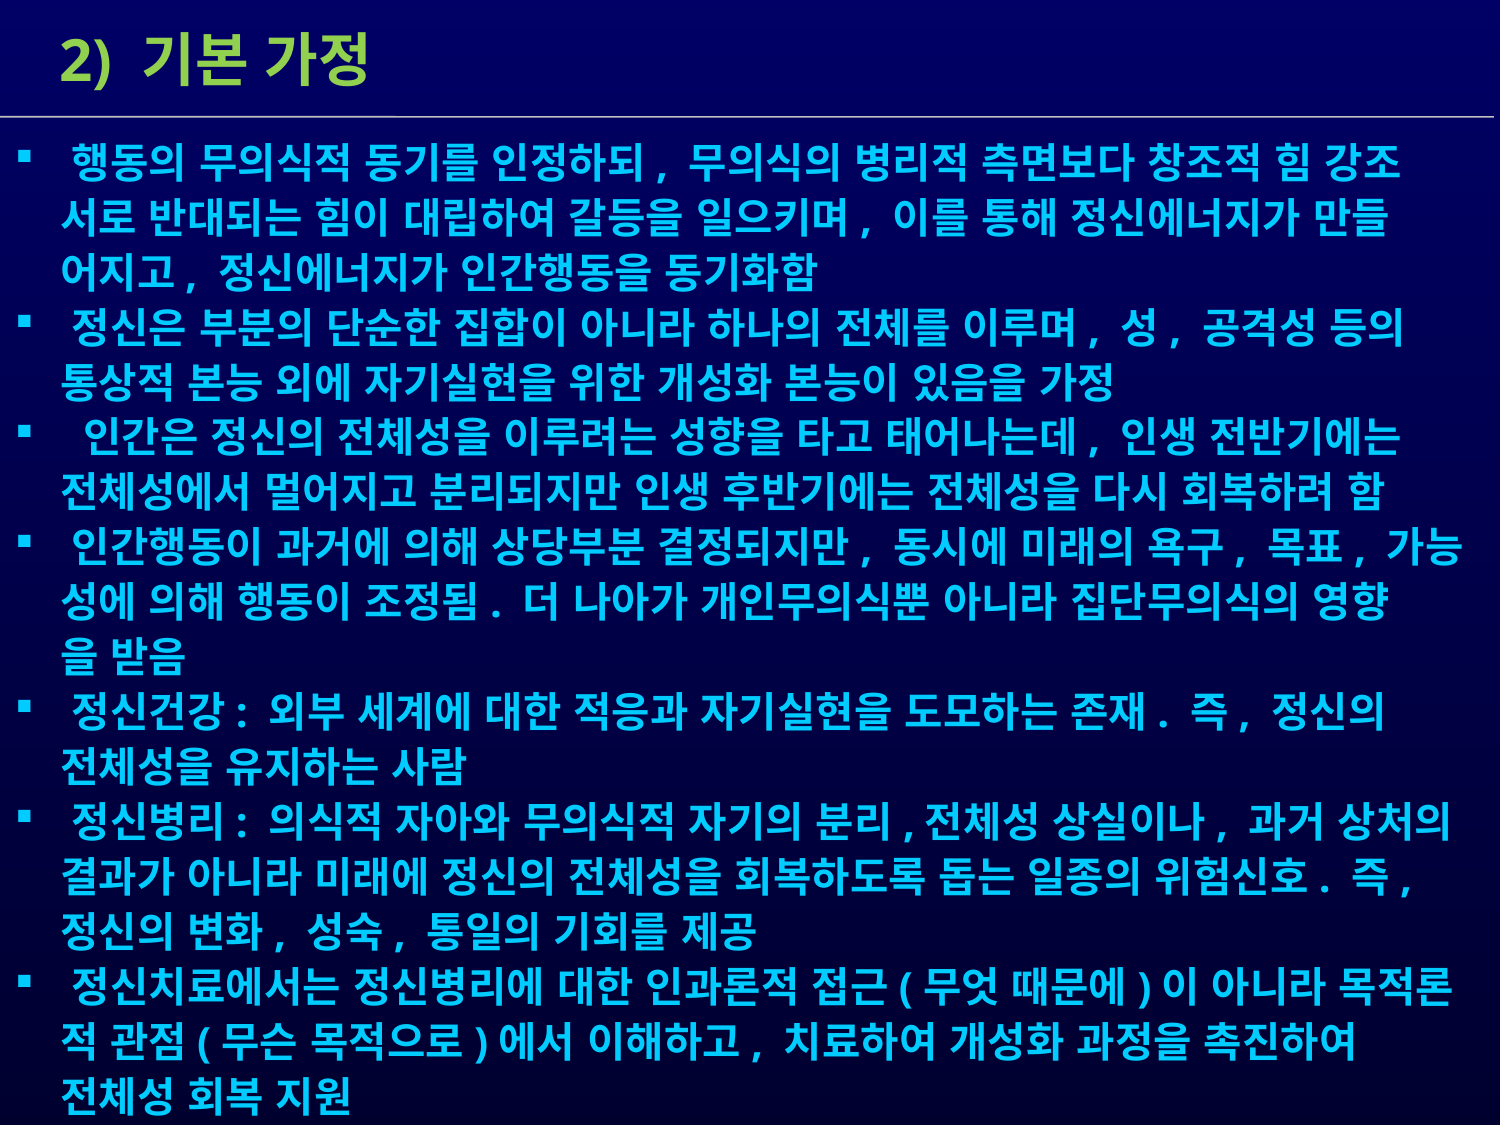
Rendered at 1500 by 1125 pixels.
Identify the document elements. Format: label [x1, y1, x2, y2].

text_box [0, 15, 1500, 1125]
